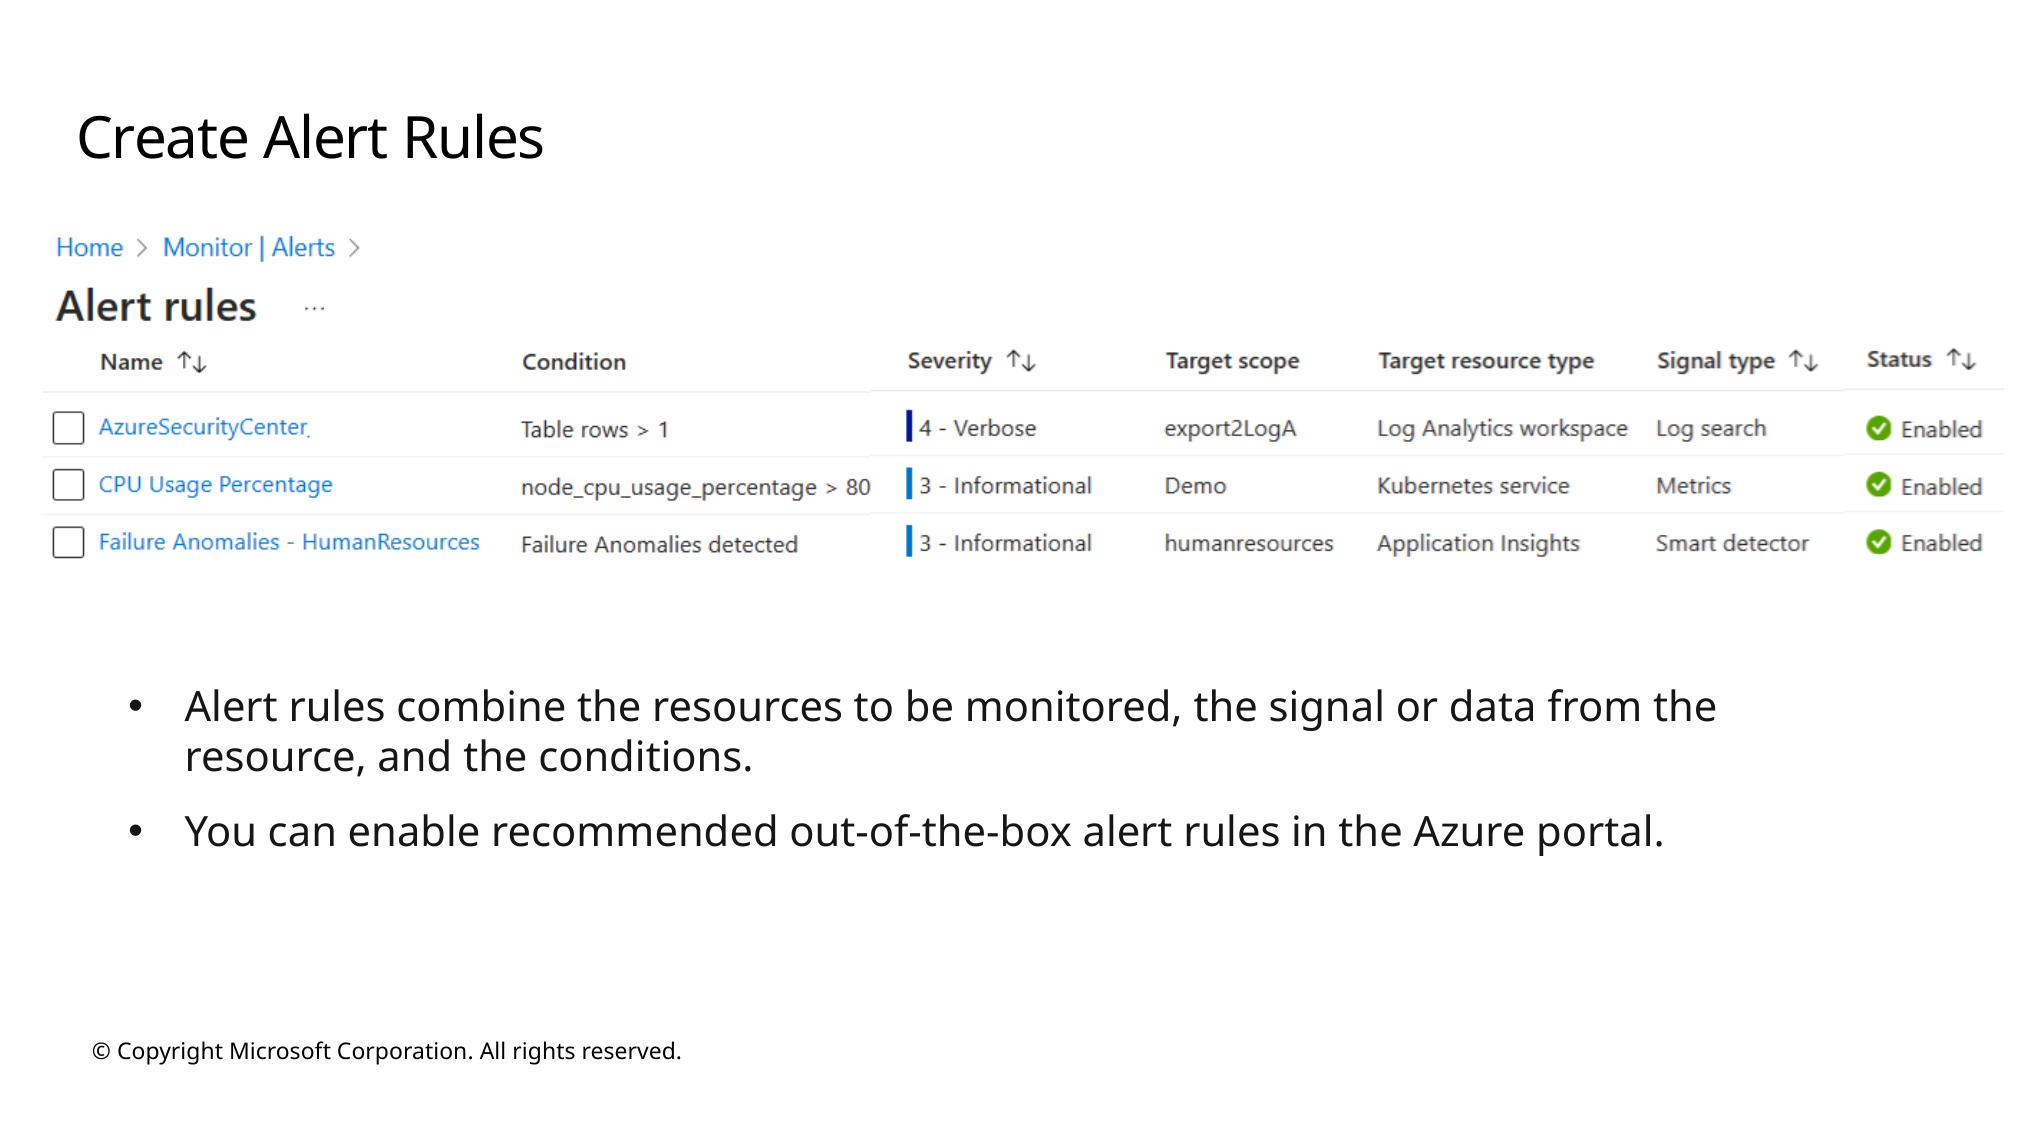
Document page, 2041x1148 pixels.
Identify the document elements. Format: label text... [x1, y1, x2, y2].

picture [39, 228, 2005, 567]
text_box Alert rules combine the resources to be monitored, the signal or data from the resource, and the conditions. You can enable recommended out-of-the-box alert rules in the Azure portal. [105, 616, 1888, 919]
title Create Alert Rules [76, 93, 1968, 228]
